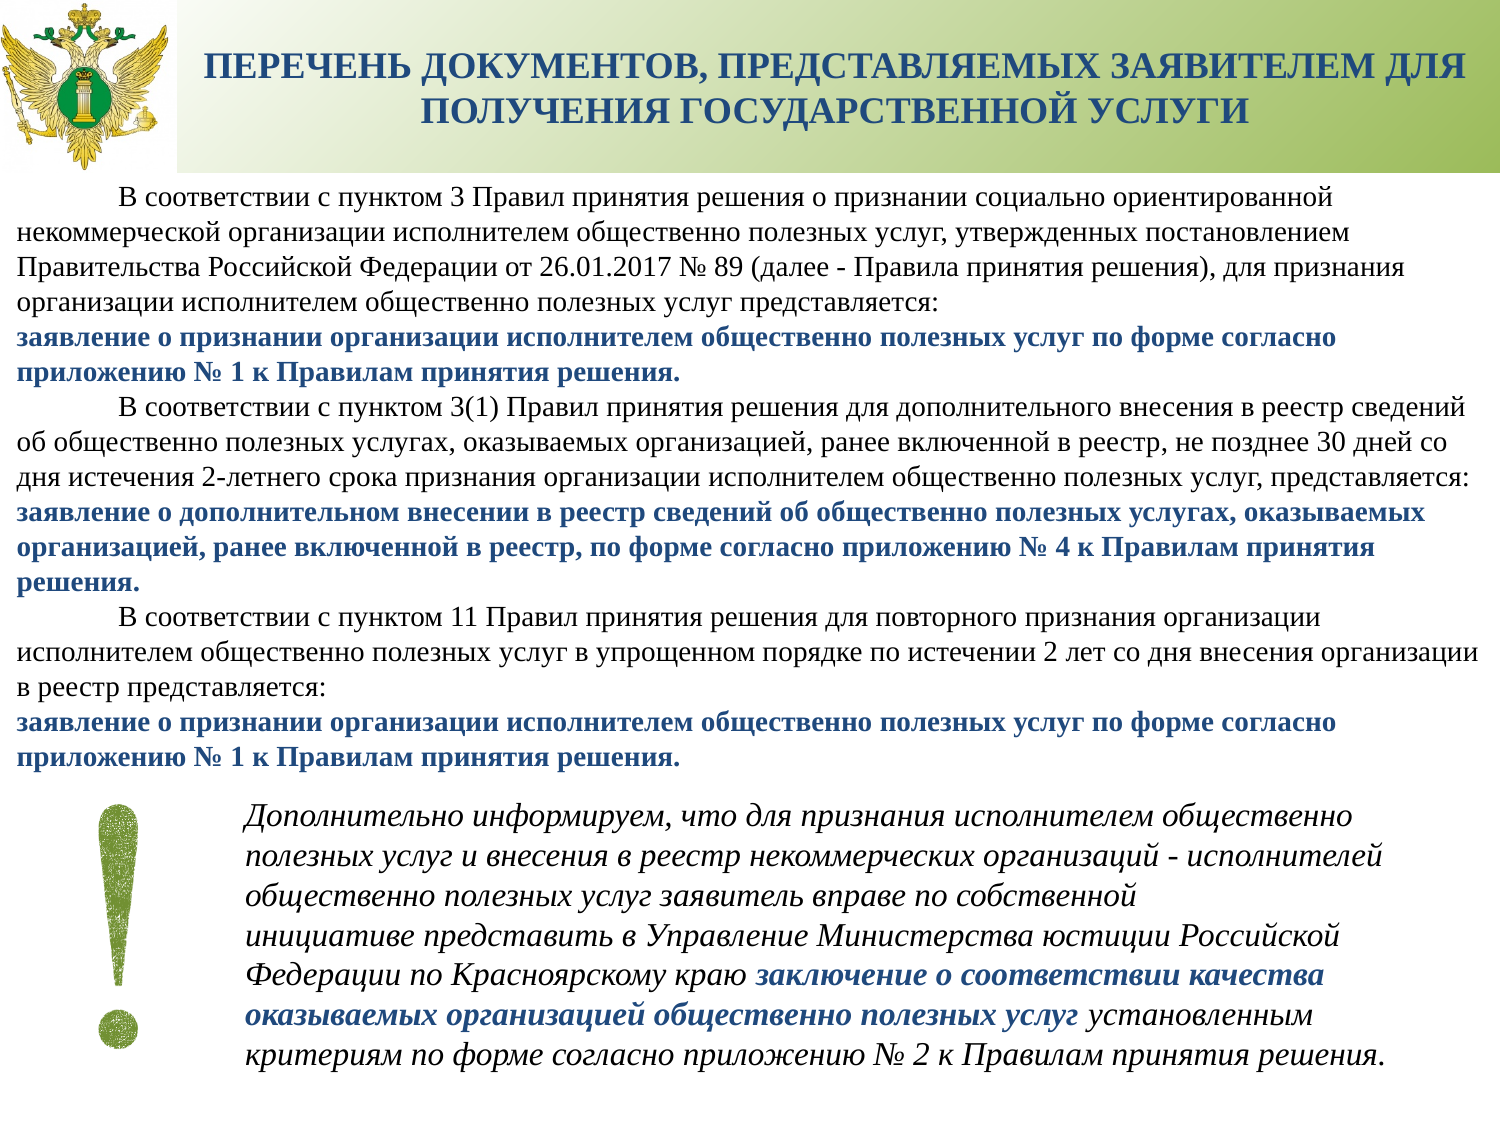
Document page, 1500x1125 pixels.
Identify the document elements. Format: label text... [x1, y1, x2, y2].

text_box Дополнительно информируем, что для признания исполнителем общественно полезных услуг и внесения в реестр некоммерческих организаций - исполнителей общественно полезных услуг заявитель вправе по собственной инициативе представить в Управление Министерства юстиции Российской Федерации по Красноярскому краю заключение о соответствии качества оказываемых организацией общественно полезных услуг установленным критериям по форме согласно приложению № 2 к Правилам принятия решения. [230, 785, 1500, 1080]
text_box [0, 0, 1500, 173]
picture [85, 799, 152, 1062]
text_box В соответствии с пунктом 3 Правил принятия решения о признании социально ориентированной некоммерческой организации исполнителем общественно полезных услуг, утвержденных постановлением Правительства Российской Федерации от 26.01.2017 № 89 (далее - Правила принятия решения), для признания организации исполнителем общественно полезных услуг представляется: заявление о признании организации исполнителем общественно полезных услуг по форме согласно приложению № 1 к Правилам принятия решения. В соответствии с пунктом 3(1) Правил принятия решения для дополнительного внесения в реестр сведений об общественно полезных услугах, оказываемых организацией, ранее включенной в реестр, не позднее 30 дней со дня истечения 2-летнего срока признания организации исполнителем общественно полезных услуг, представляется: заявление о дополнительном внесении в реестр сведений об общественно полезных услугах, оказываемых организацией, ранее включенной в реестр, по форме согласно приложению № 4 к Правилам принятия решения. В соответствии с пунктом 11 Правил принятия решения для повторного признания организации исполнителем общественно полезных услуг в упрощенном порядке по истечении 2 лет со дня внесения организации в реестр представляется: заявление о признании организации исполнителем общественно полезных услуг по форме согласно приложению № 1 к Правилам принятия решения. [1, 180, 1500, 780]
